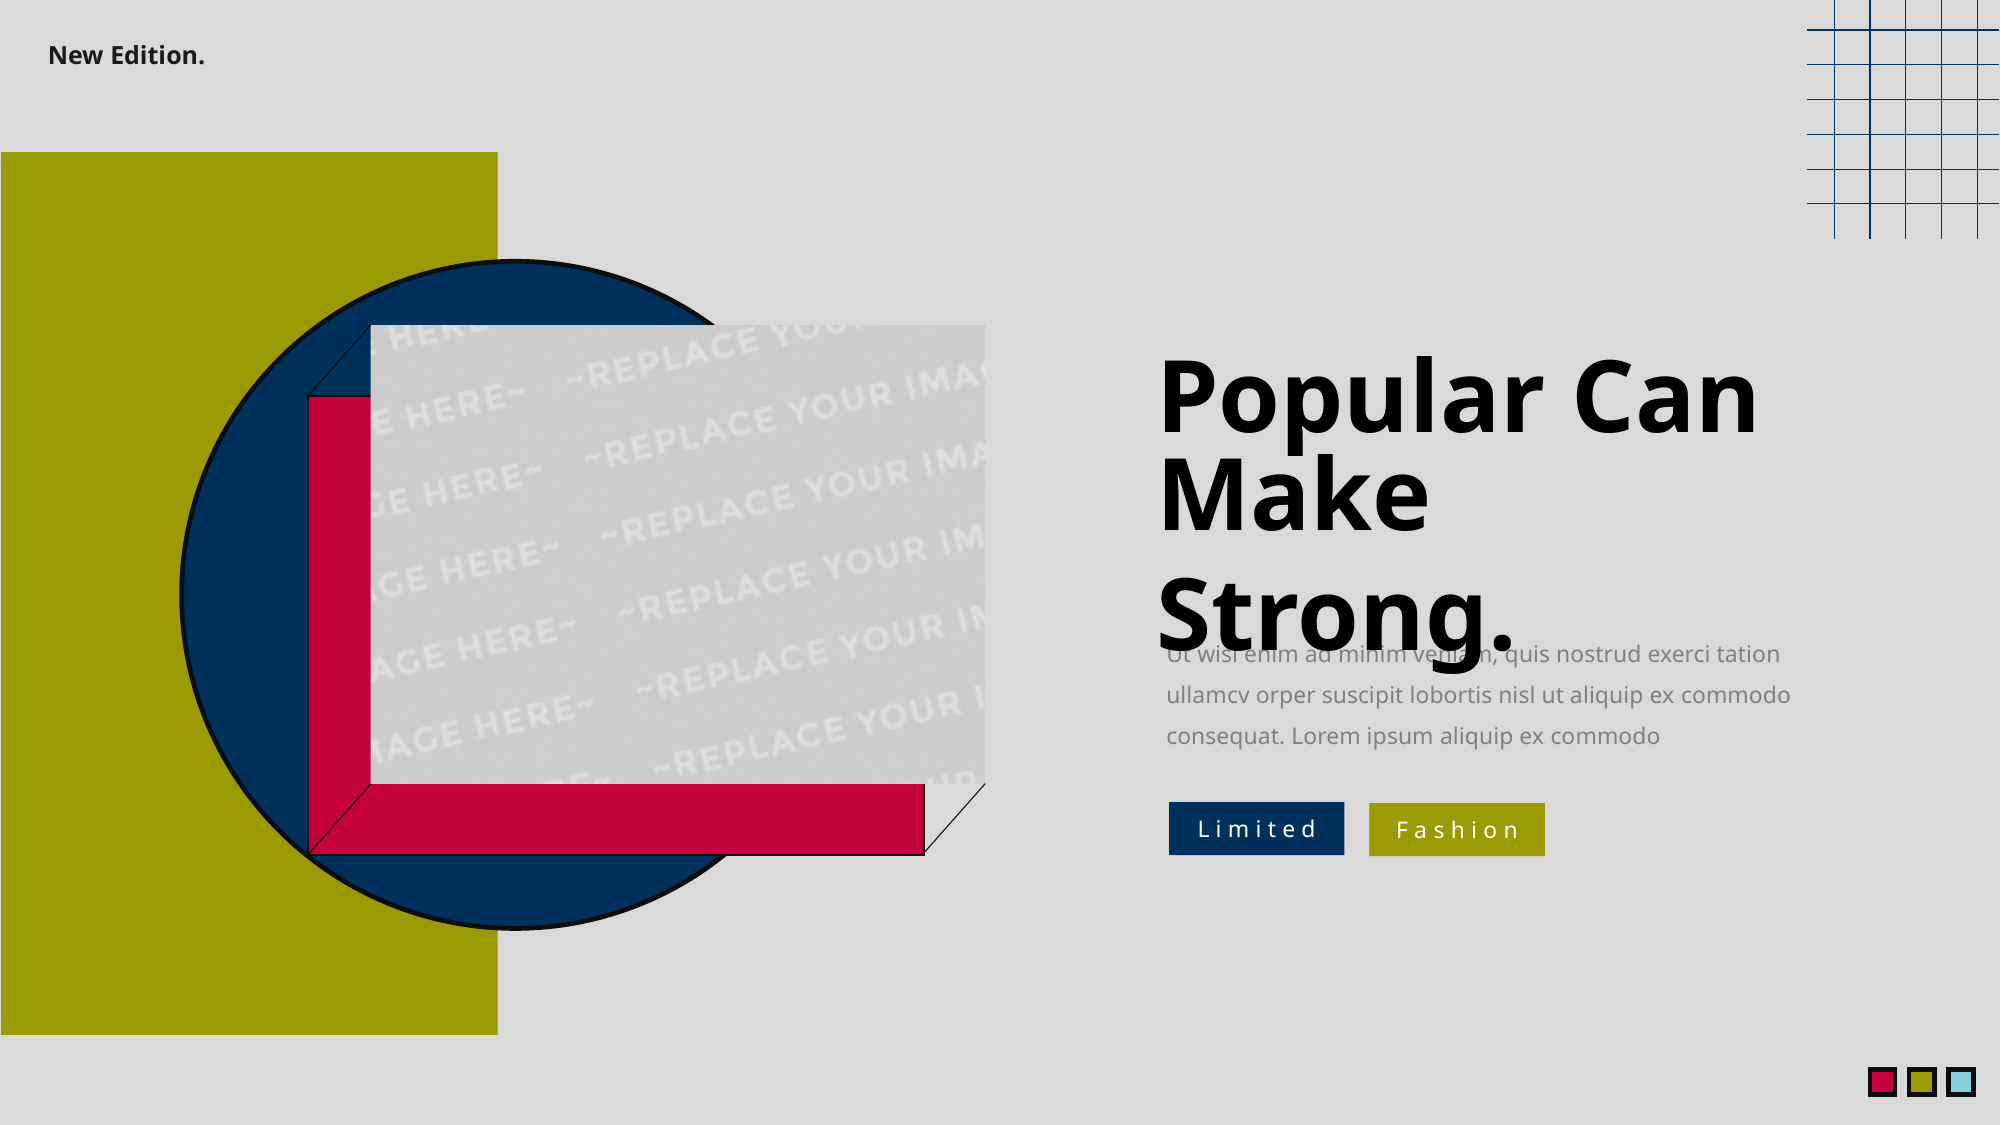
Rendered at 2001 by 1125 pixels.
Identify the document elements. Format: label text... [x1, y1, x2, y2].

picture [370, 325, 986, 784]
text_box Popular Can [1141, 325, 1819, 422]
text_box New Edition. [33, 32, 221, 77]
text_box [1806, 0, 2000, 239]
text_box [303, 788, 375, 851]
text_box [303, 329, 375, 392]
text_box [1869, 1069, 1974, 1095]
text_box Fashion [1368, 802, 1546, 857]
text_box Limited [1168, 801, 1345, 856]
text_box Make Strong. [1141, 422, 1819, 678]
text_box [918, 787, 990, 851]
text_box Ut wisi enim ad minim veniam, quis nostrud exerci tation ullamcv orper suscipit lobortis nisl ut aliquip ex commodo consequat. Lorem ipsum aliquip ex commodo [1151, 618, 1861, 757]
